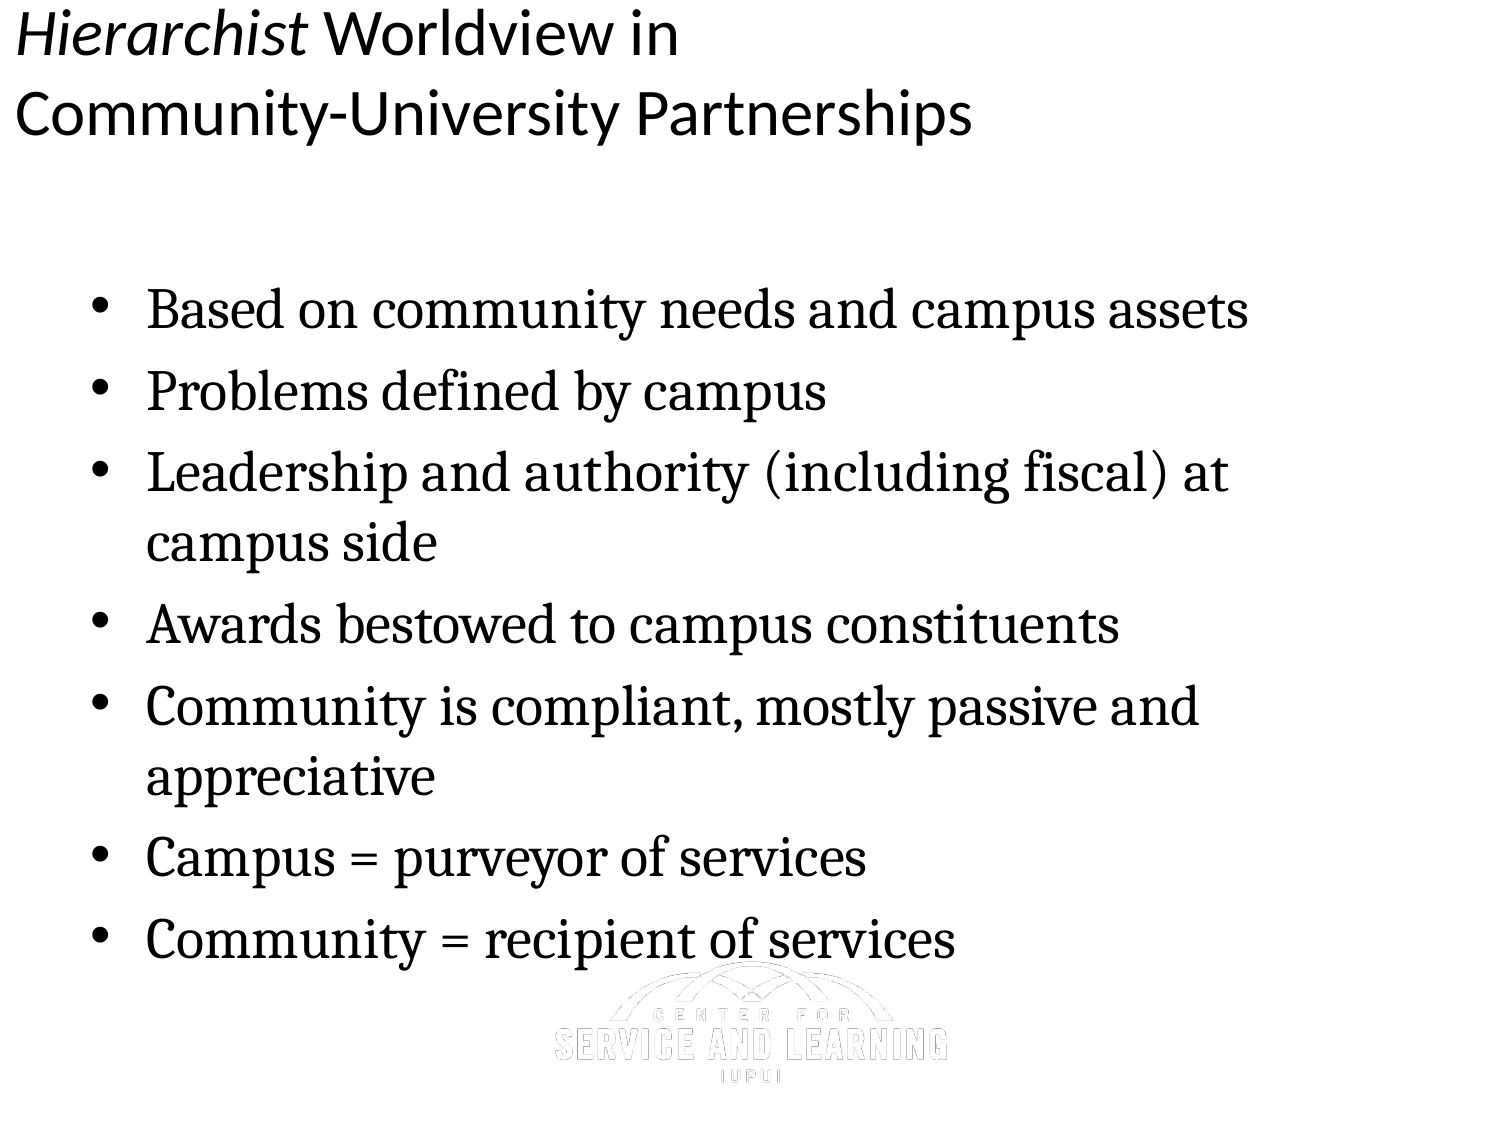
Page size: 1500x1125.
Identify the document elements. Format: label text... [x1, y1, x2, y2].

title Hierarchist Worldview in Community-University Partnerships [0, 0, 1350, 163]
picture [412, 1005, 1088, 1125]
list Based on community needs and campus assets Problems defined by campus Leadership and authority (including fiscal) at campus side Awards bestowed to campus constituents Community is compliant, mostly passive and appreciative Campus = purveyor of services Community = recipient of services [75, 262, 1425, 1005]
